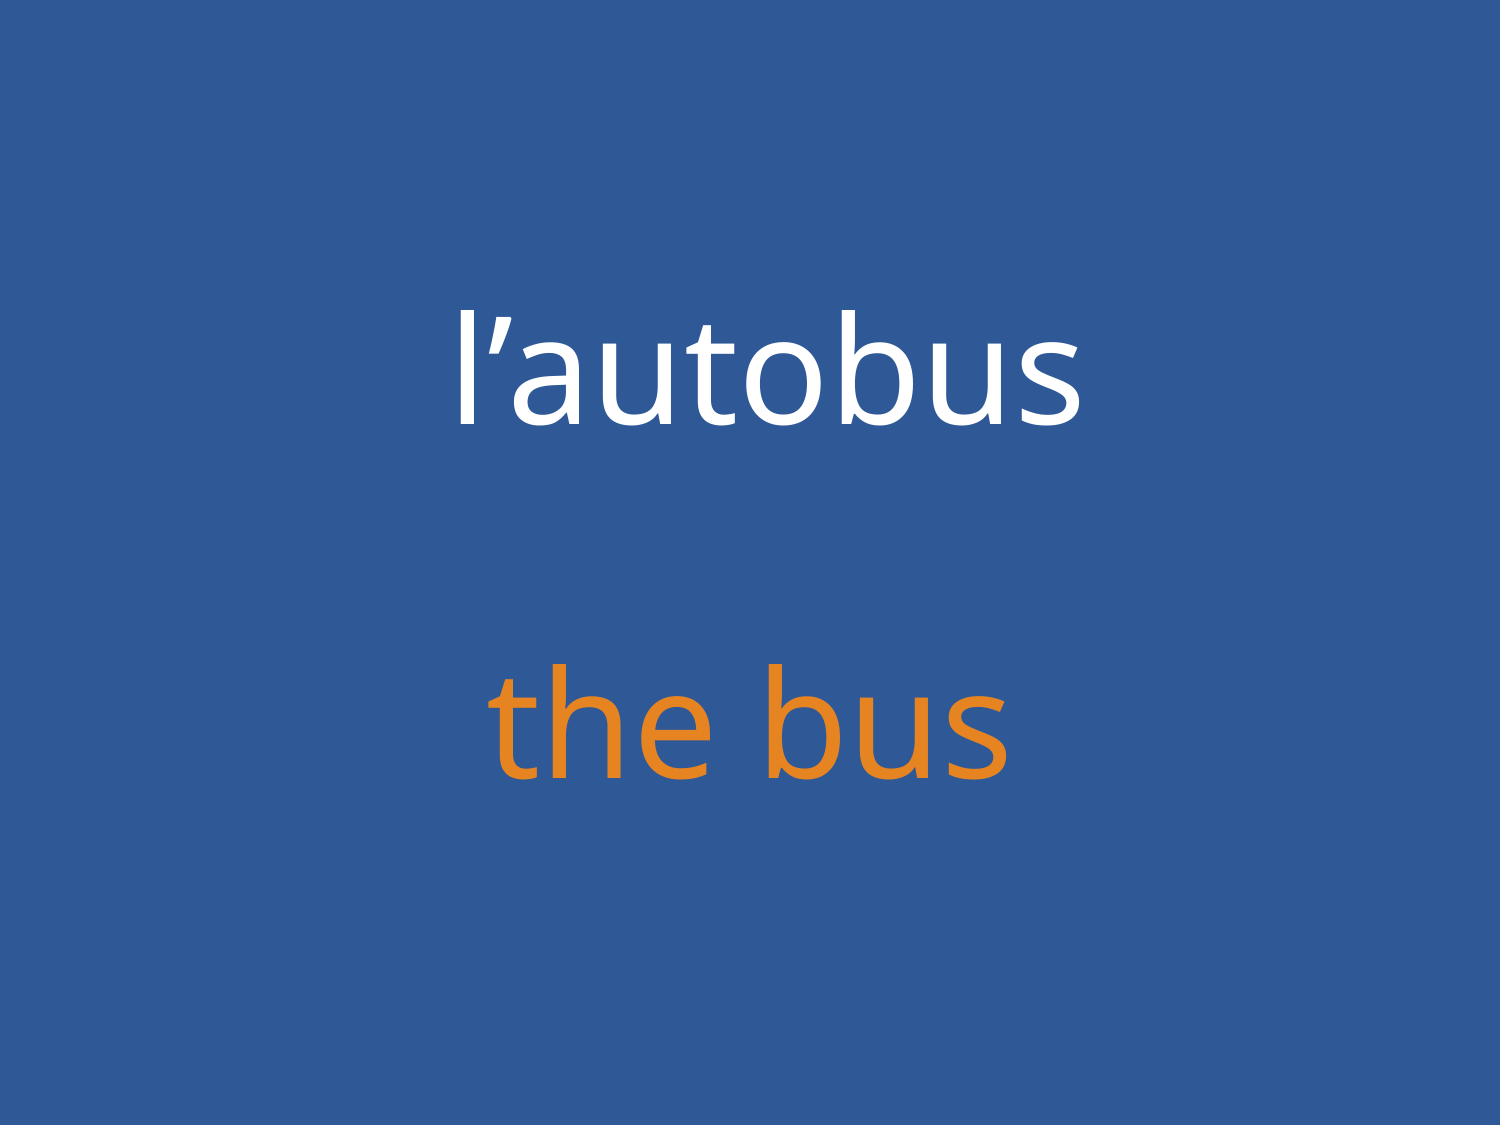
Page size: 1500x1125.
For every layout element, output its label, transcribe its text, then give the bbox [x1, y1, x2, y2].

text_box l’autobus [301, 267, 1235, 462]
text_box the bus [171, 621, 1329, 817]
